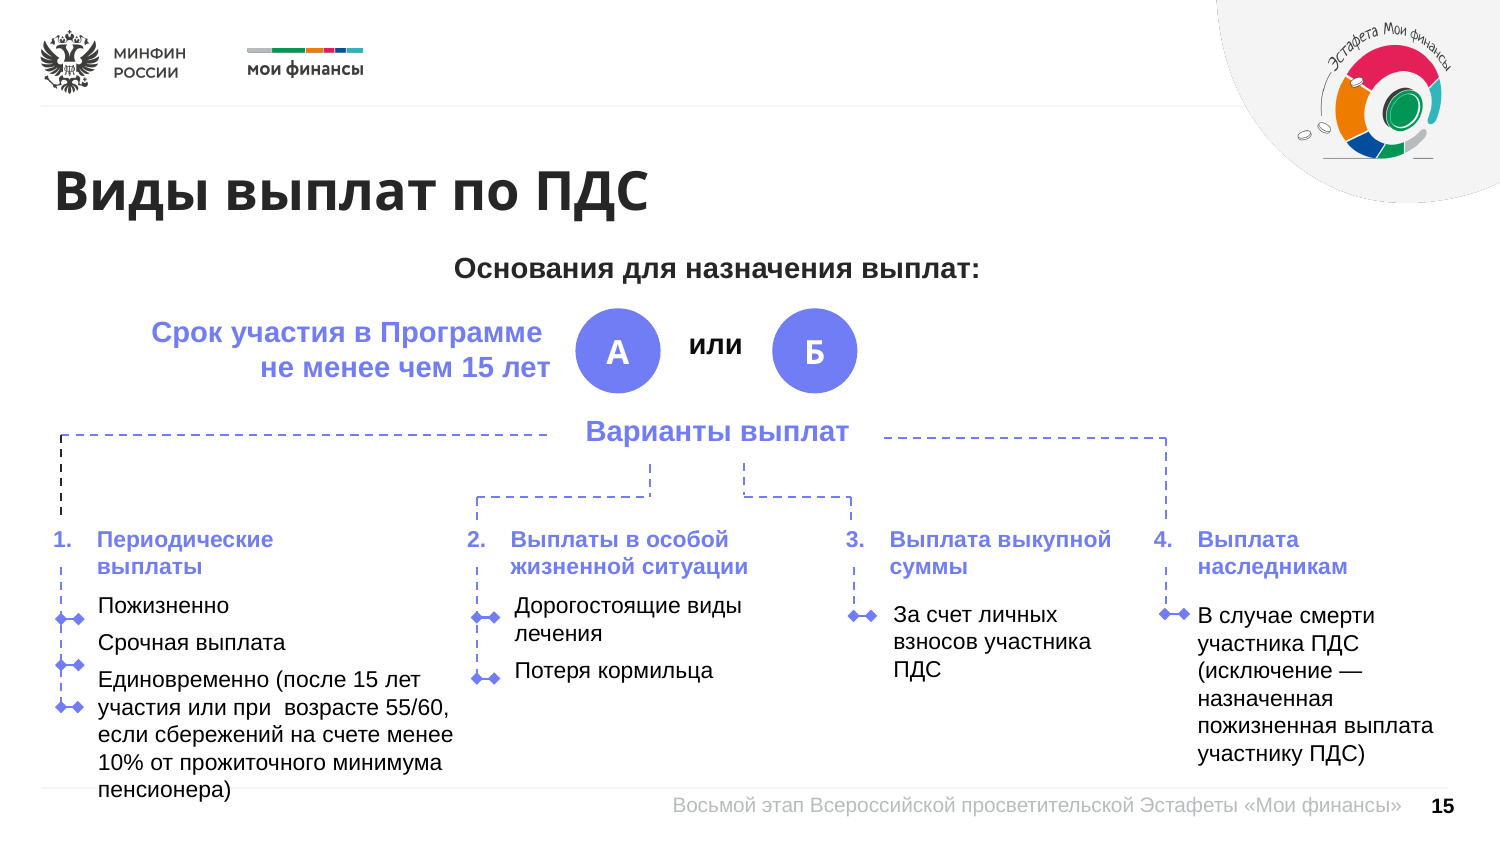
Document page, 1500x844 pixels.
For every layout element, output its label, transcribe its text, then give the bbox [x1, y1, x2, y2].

text_box Выплата выкупной суммы [845, 524, 1154, 580]
text_box Пожизненно Срочная выплата Единовременно (после 15 лет участия или при возрасте 55/60, если сбережений на счете менее 10% от прожиточного минимума пенсионера) [97, 591, 455, 803]
text_box Периодические выплаты [53, 524, 374, 580]
text_box Дорогостоящие виды лечения Потеря кормильца [514, 591, 772, 711]
text_box А [575, 308, 661, 394]
picture [247, 48, 363, 78]
text_box Б [772, 308, 858, 394]
text_box или [656, 329, 777, 372]
text_box В случае смерти участника ПДС (исключение — назначенная пожизненная выплата участнику ПДС) [1197, 600, 1417, 766]
text_box Выплата наследникам [1154, 524, 1420, 580]
text_box Срок участия в Программе не менее чем 15 лет [40, 313, 552, 377]
slide_number 15 [1417, 552, 1463, 844]
text_box Основания для назначения выплат: [77, 247, 1359, 291]
text_box Выплаты в особой жизненной ситуации [467, 524, 843, 580]
picture [1216, 0, 1500, 203]
text_box Варианты выплат [425, 410, 1010, 454]
picture [40, 30, 185, 94]
text_box Виды выплат по ПДС [53, 164, 1341, 234]
text_box За счет личных взносов участника ПДС [893, 599, 1129, 682]
